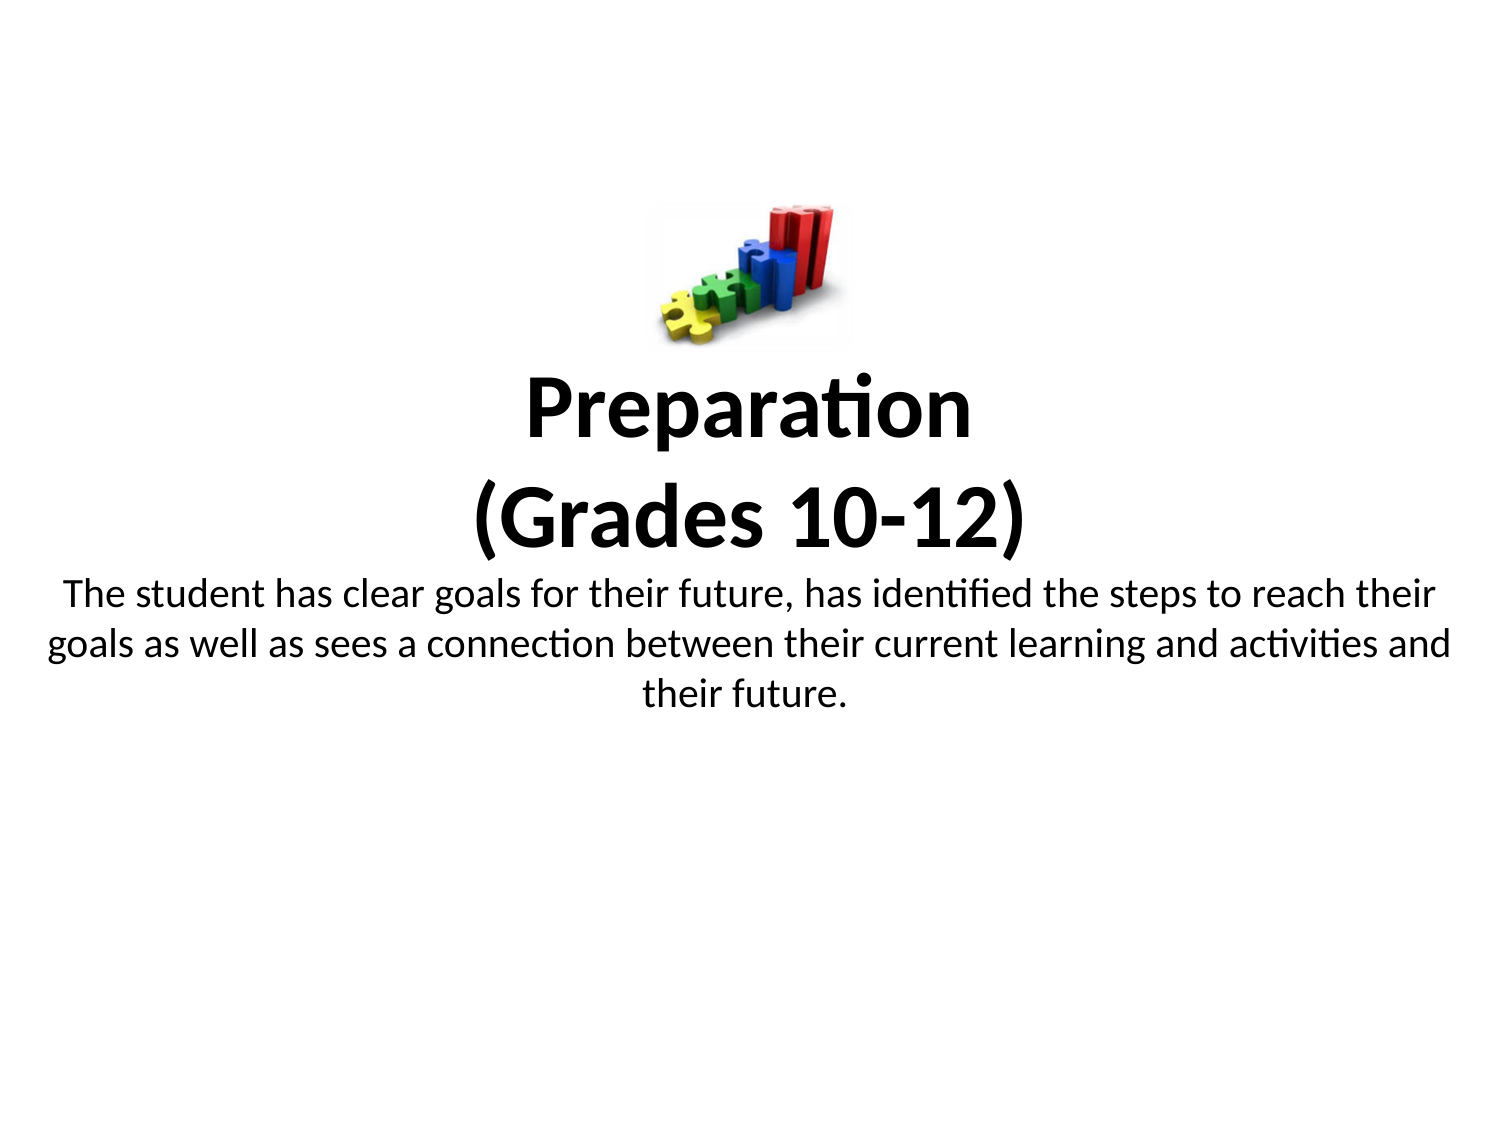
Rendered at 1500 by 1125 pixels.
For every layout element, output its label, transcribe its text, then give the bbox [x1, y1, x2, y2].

title Preparation (Grades 10-12) The student has clear goals for their future, has identified the steps to reach their goals as well as sees a connection between their current learning and activities and their future. [0, 410, 1500, 652]
picture [643, 199, 857, 356]
